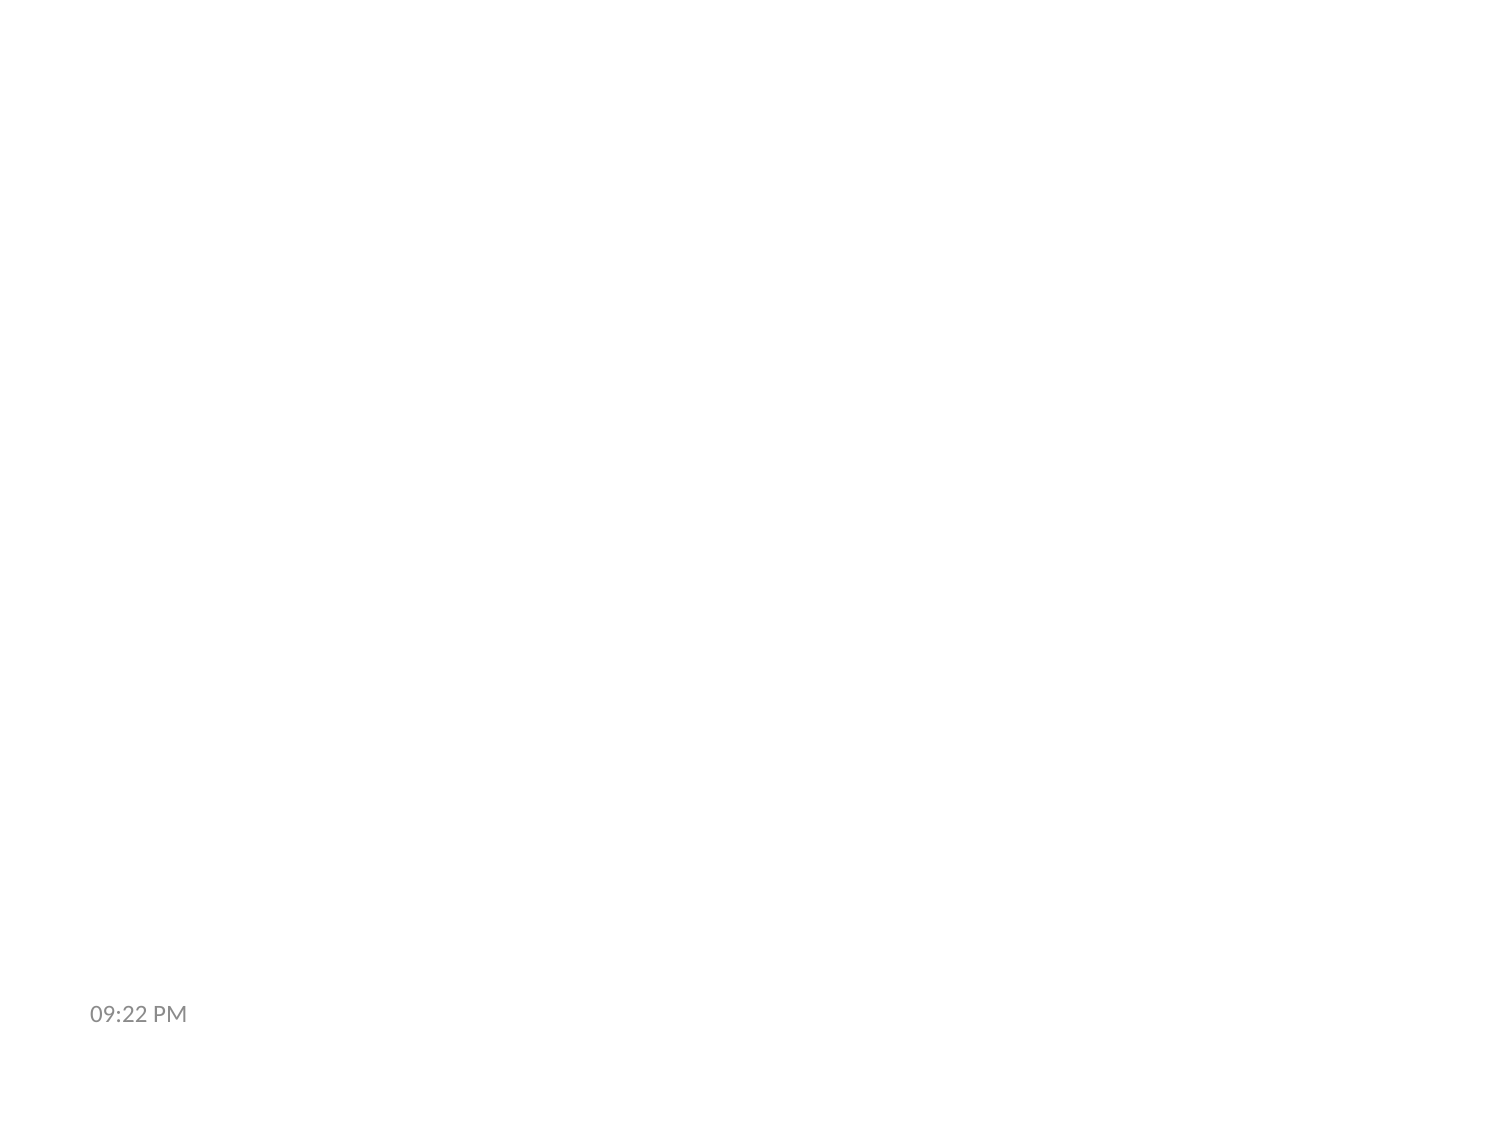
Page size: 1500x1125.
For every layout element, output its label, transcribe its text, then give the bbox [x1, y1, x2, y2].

text_box 3:35 PM [75, 982, 425, 1043]
